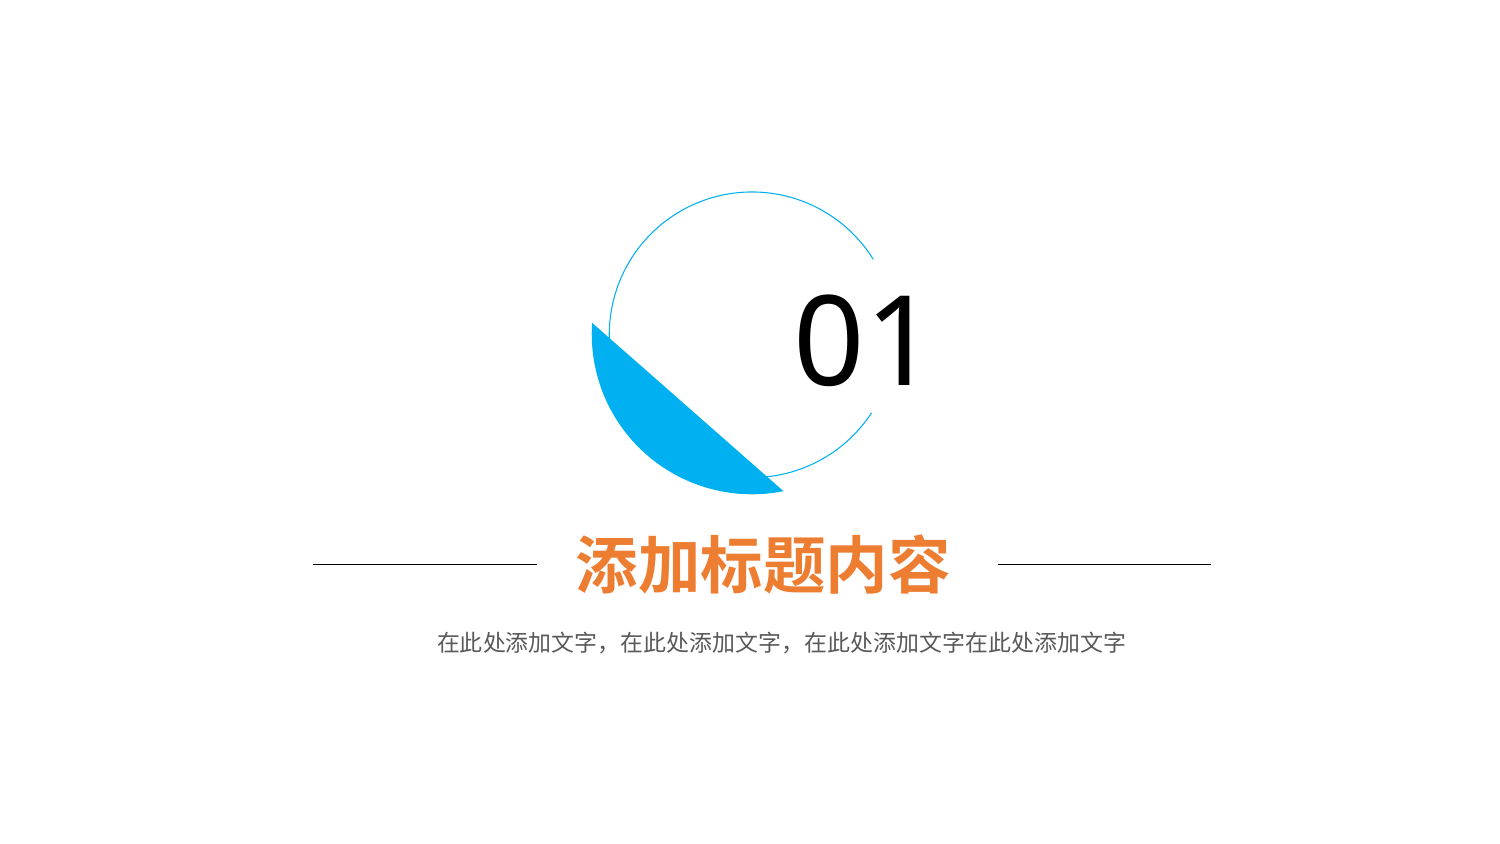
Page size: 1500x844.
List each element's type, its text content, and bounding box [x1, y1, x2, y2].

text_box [591, 173, 948, 495]
text_box 添加标题内容 [561, 518, 969, 609]
text_box 在此处添加文字，在此处添加文字，在此处添加文字在此处添加文字 [402, 620, 1162, 664]
